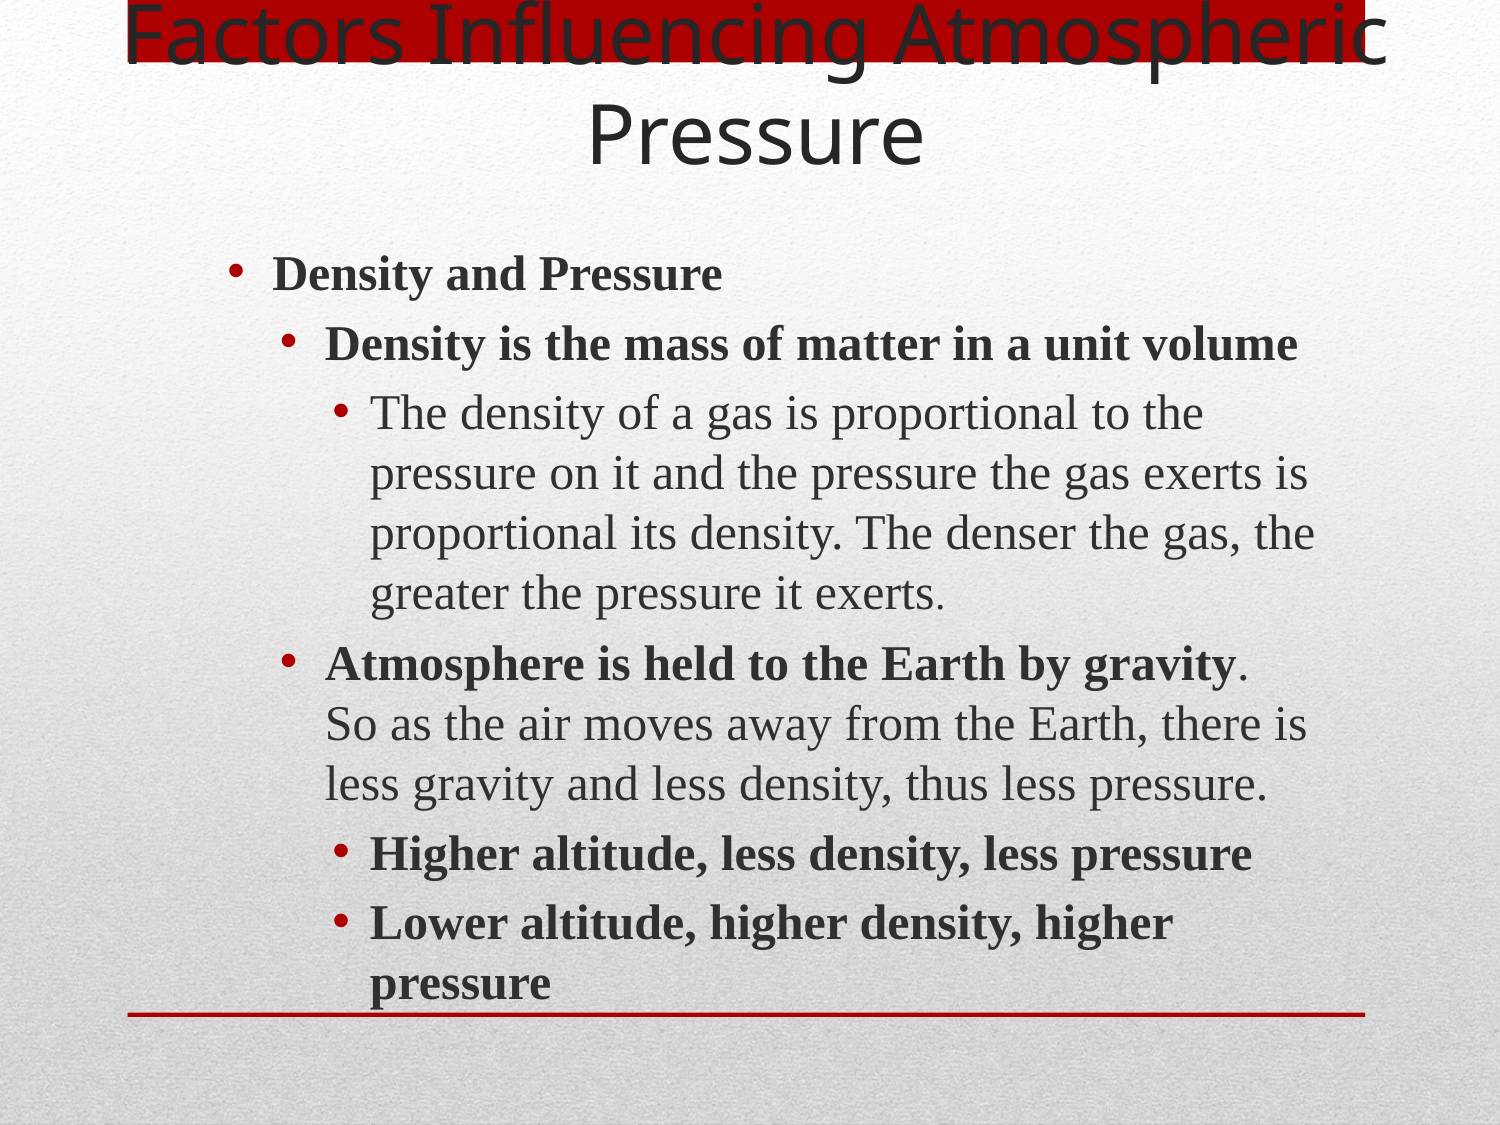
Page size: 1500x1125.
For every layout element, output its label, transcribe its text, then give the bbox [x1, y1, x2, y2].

list Density and Pressure Density is the mass of matter in a unit volume The density of a gas is proportional to the pressure on it and the pressure the gas exerts is proportional its density. The denser the gas, the greater the pressure it exerts. Atmosphere is held to the Earth by gravity. So as the air moves away from the Earth, there is less gravity and less density, thus less pressure. Higher altitude, less density, less pressure Lower altitude, higher density, higher pressure [212, 212, 1338, 1038]
title Factors Influencing Atmospheric Pressure [12, 1, 1500, 189]
